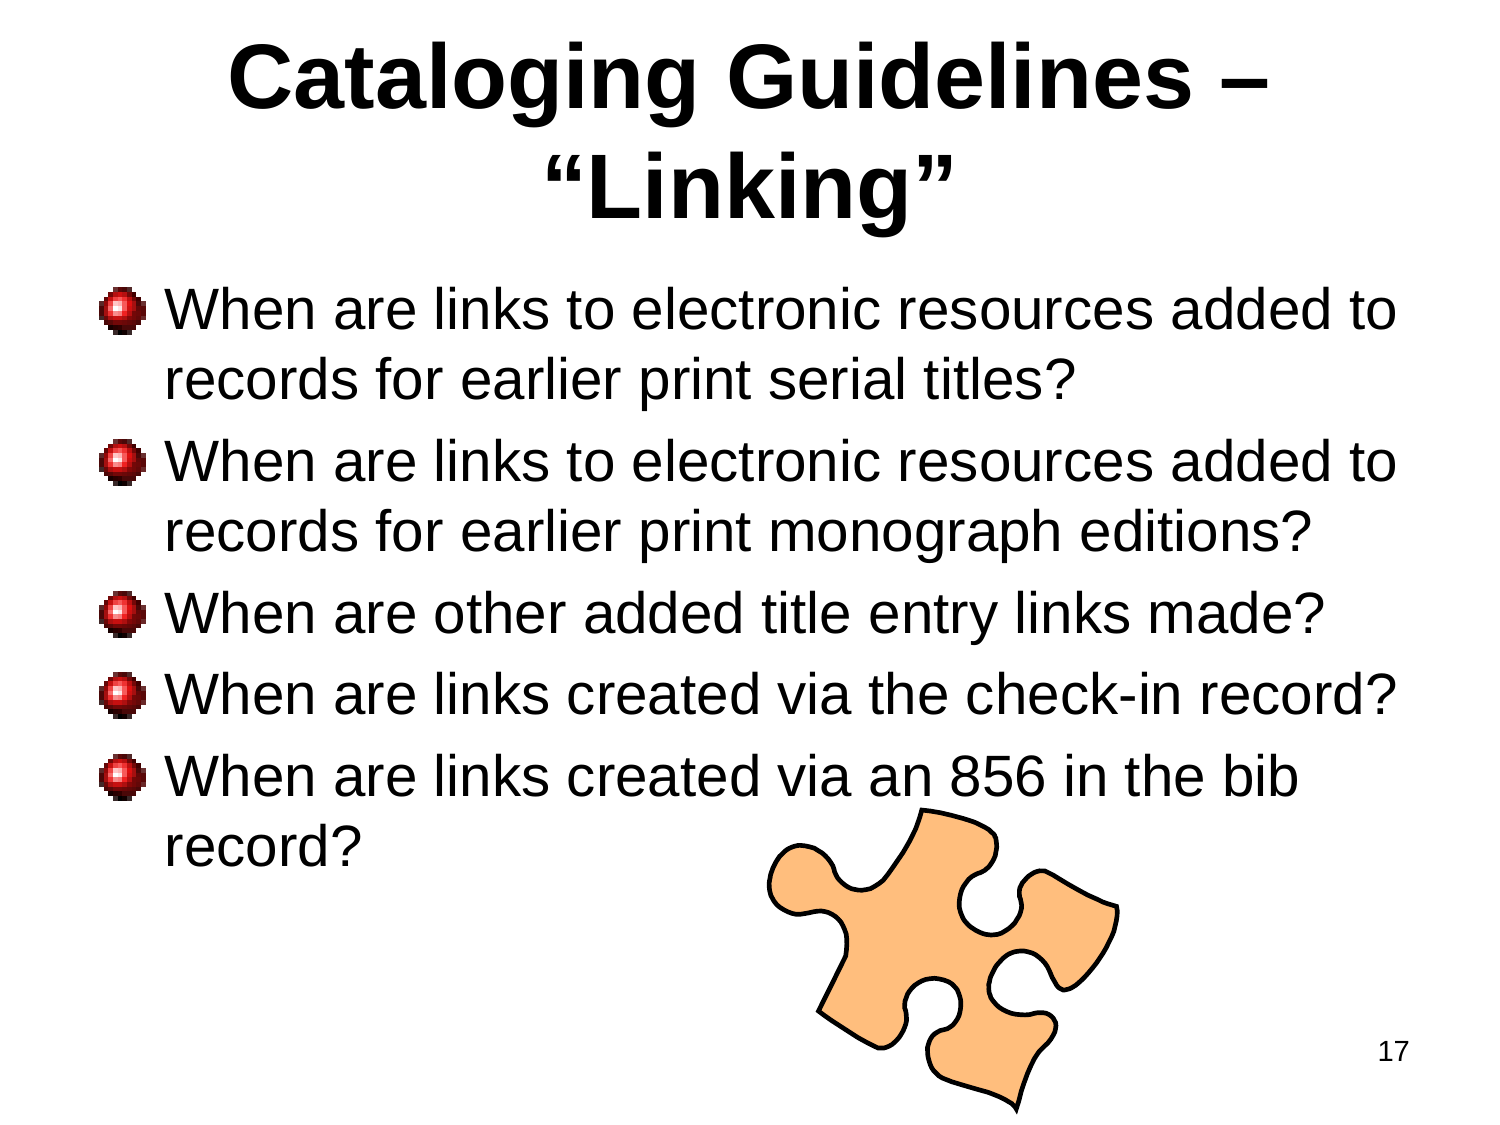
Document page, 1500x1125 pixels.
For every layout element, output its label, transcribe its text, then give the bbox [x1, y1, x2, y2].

slide_number 17 [1074, 1024, 1426, 1103]
picture [90, 663, 146, 719]
picture [90, 430, 146, 486]
title Cataloging Guidelines – “Linking” [74, 32, 1426, 221]
picture [90, 278, 146, 335]
picture [90, 745, 146, 801]
text_box [818, 922, 1117, 1109]
list When are links to electronic resources added to records for earlier print serial titles? When are links to electronic resources added to records for earlier print monograph editions? When are other added title entry links made? When are links created via the check-in record? When are links created via an 856 in the bib record? [56, 263, 1442, 922]
picture [90, 582, 146, 638]
